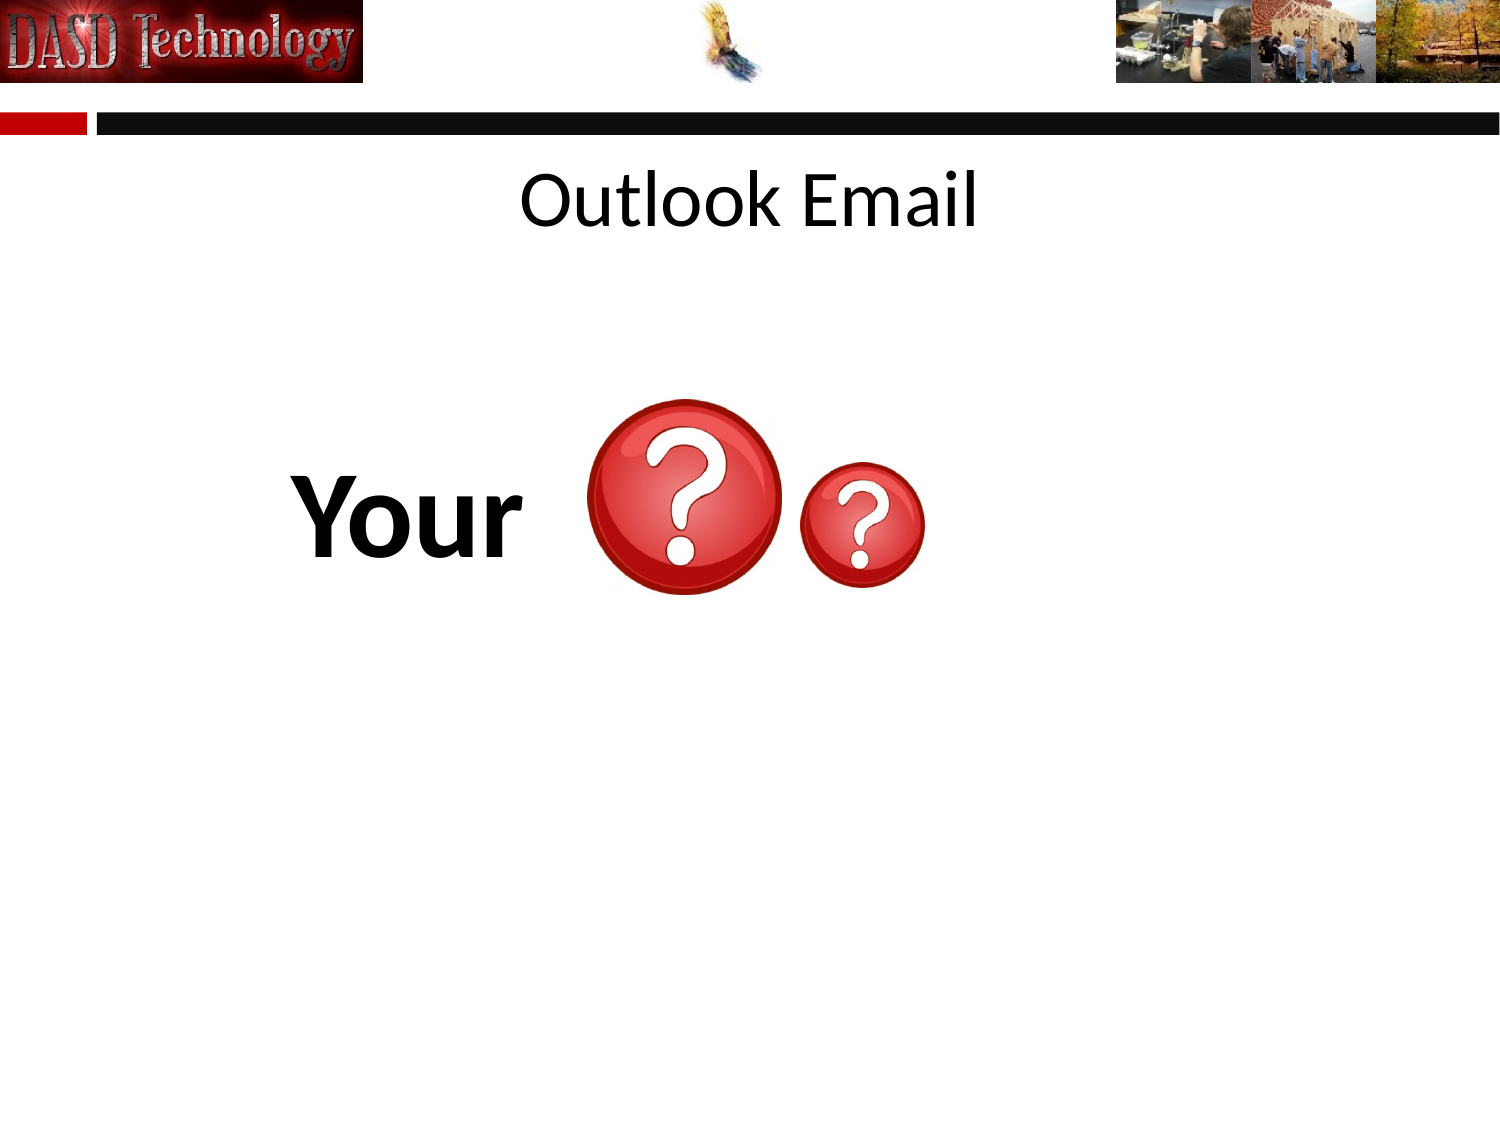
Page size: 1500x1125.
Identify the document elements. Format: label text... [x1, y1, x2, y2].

title Outlook Email [75, 137, 1425, 250]
picture [699, 0, 764, 83]
text_box [0, 110, 89, 137]
picture [799, 462, 926, 588]
picture [0, 0, 363, 84]
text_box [1116, 0, 1500, 83]
picture [587, 399, 783, 595]
text_box Your [276, 424, 569, 590]
text_box [95, 110, 1500, 137]
